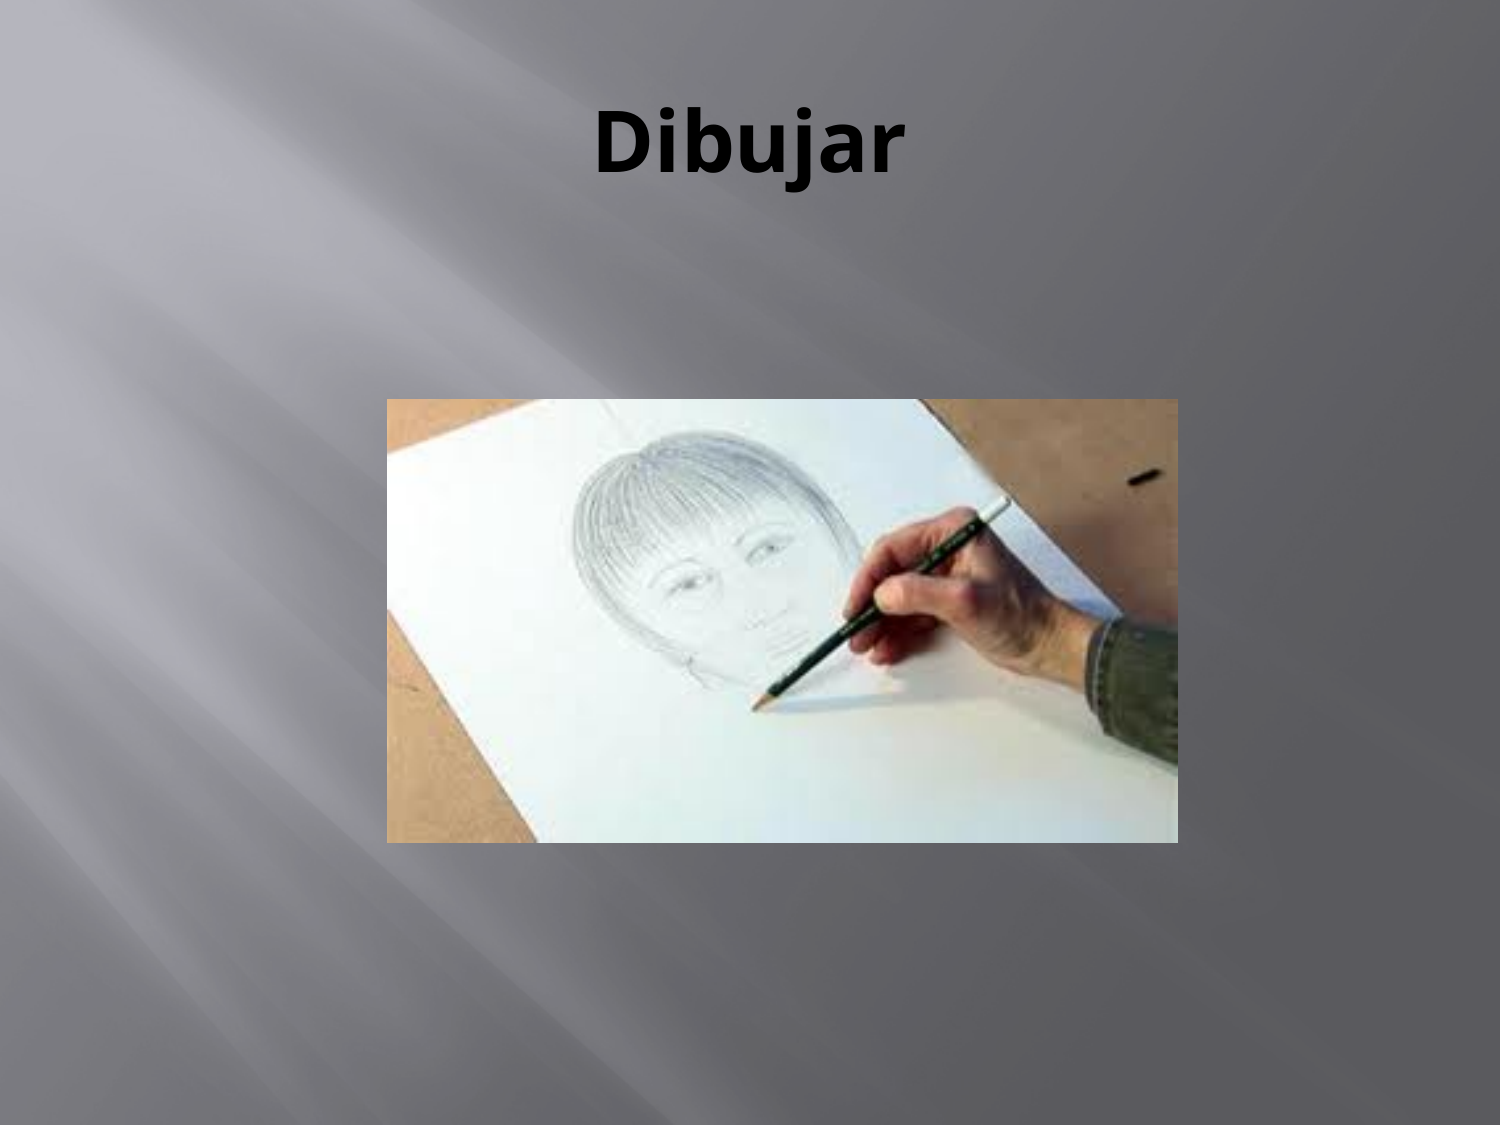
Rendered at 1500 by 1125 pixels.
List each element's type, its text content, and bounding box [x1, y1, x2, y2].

title Dibujar [75, 45, 1425, 233]
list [387, 399, 1178, 843]
